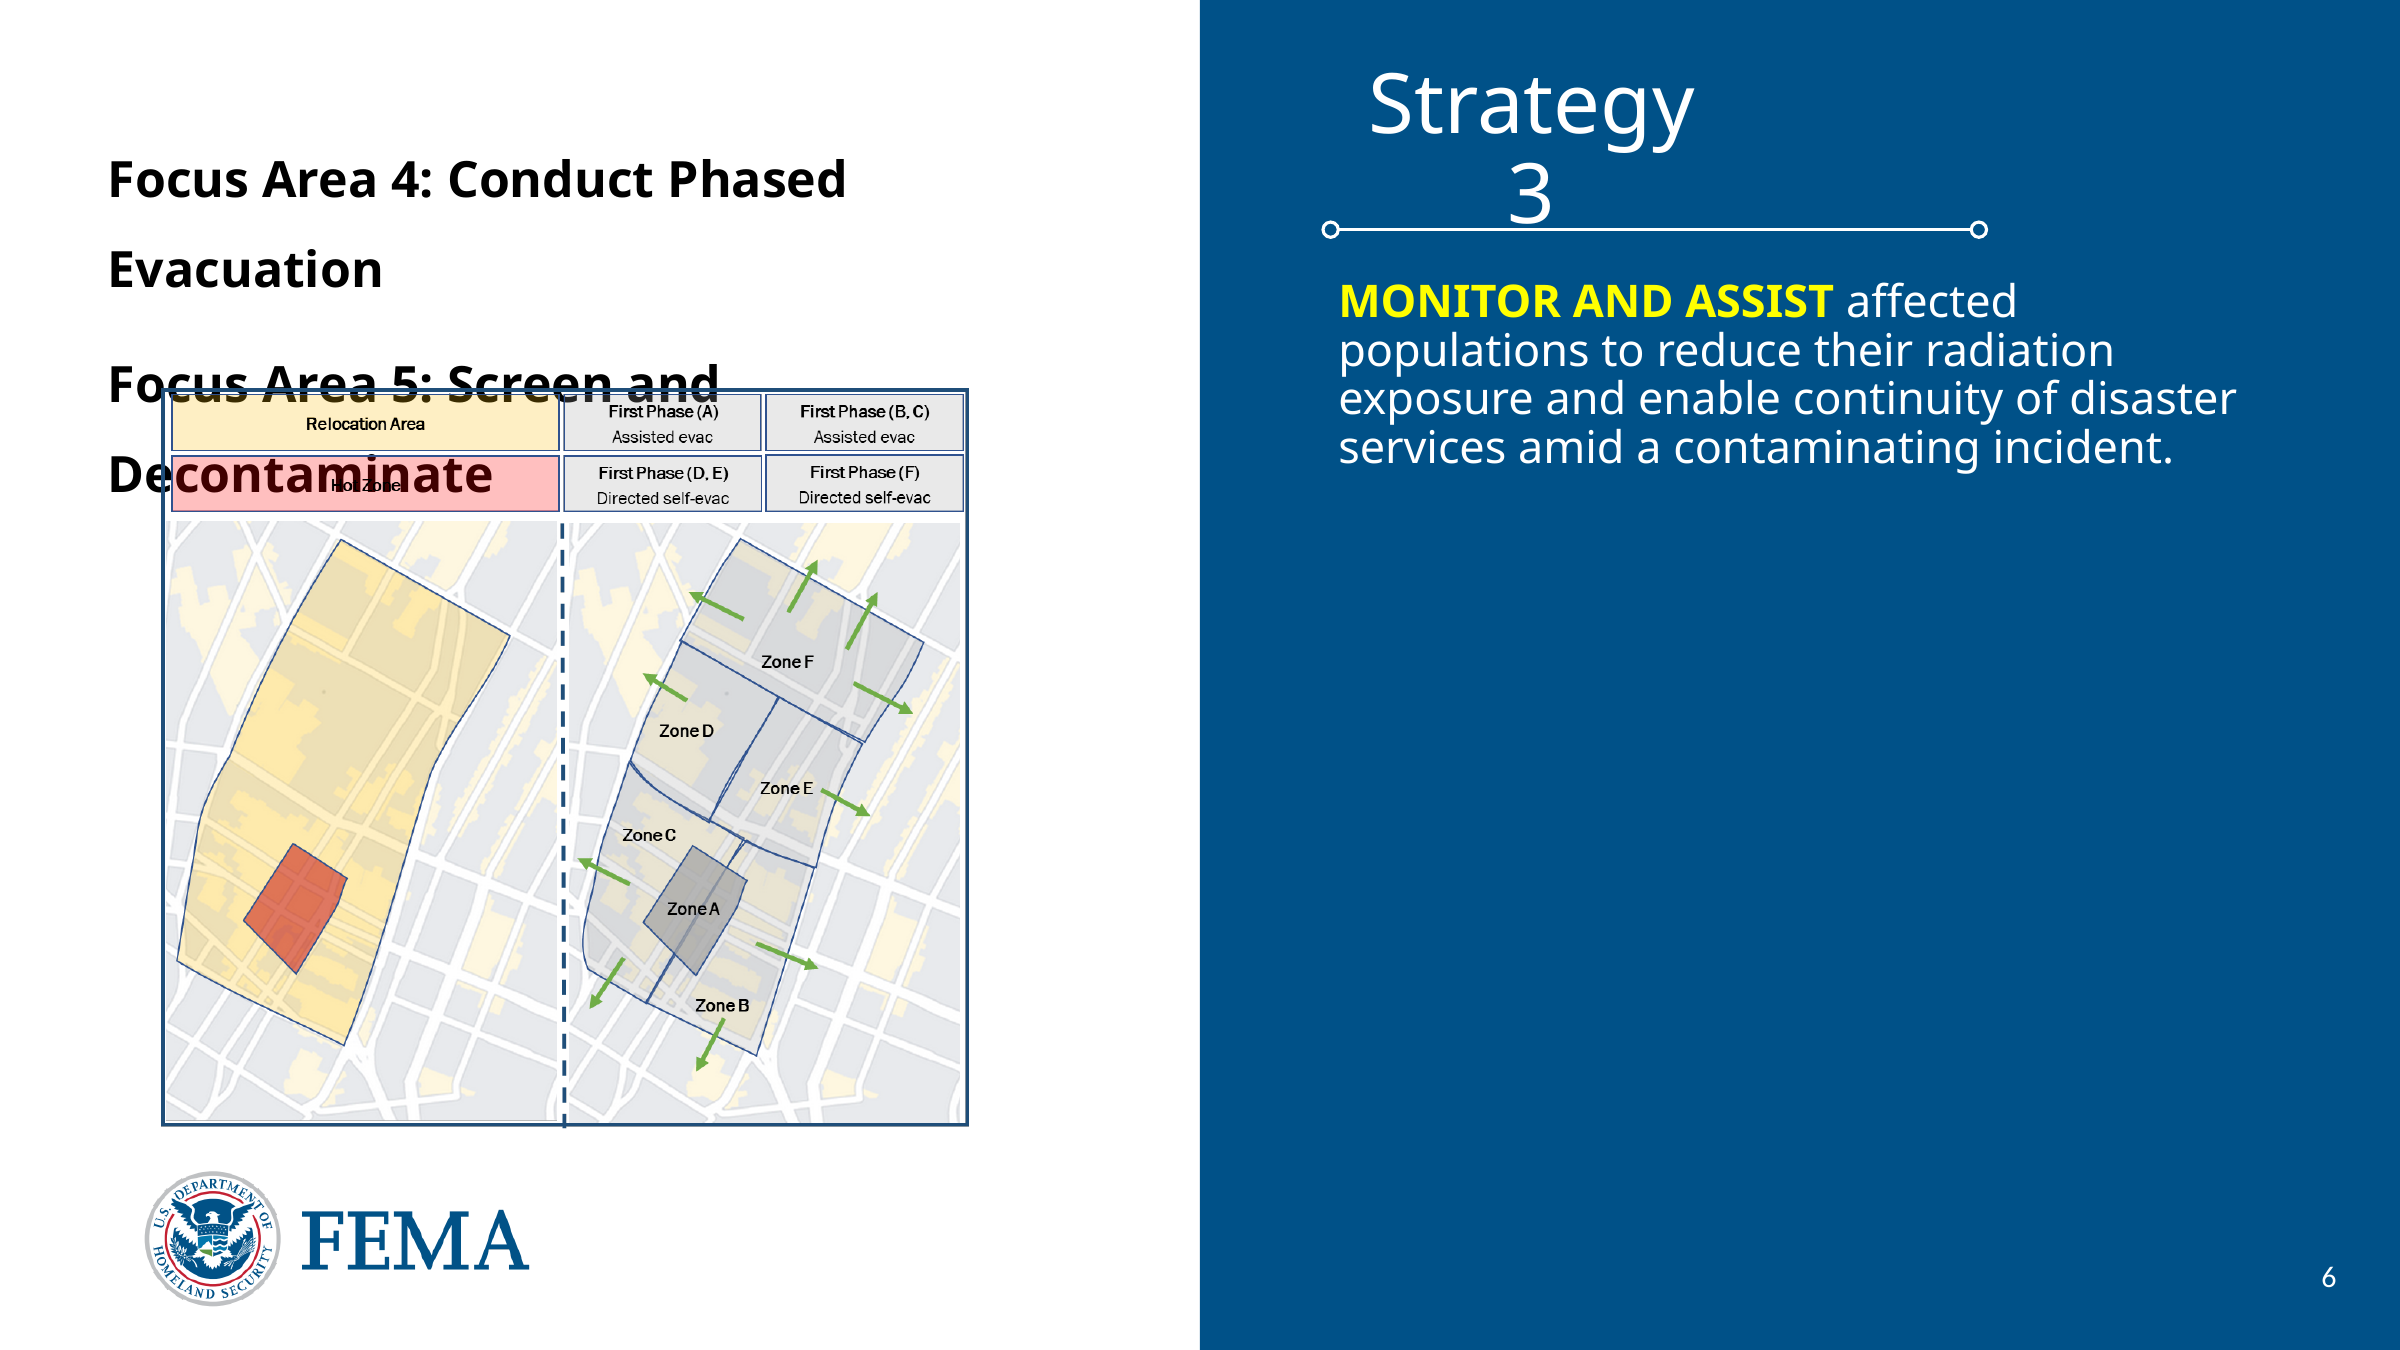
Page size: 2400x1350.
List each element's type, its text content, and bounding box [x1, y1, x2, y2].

list Focus Area 4: Conduct Phased Evacuation Focus Area 5: Screen and Decontaminate [93, 110, 1038, 313]
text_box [1322, 221, 1987, 238]
list MONITOR AND ASSIST affected populations to reduce their radiation exposure and enable continuity of disaster services amid a contaminating incident. [1323, 271, 2280, 507]
picture [161, 388, 969, 1130]
slide_number 6 [2171, 1240, 2352, 1312]
title Strategy 3 [1323, 78, 1741, 221]
